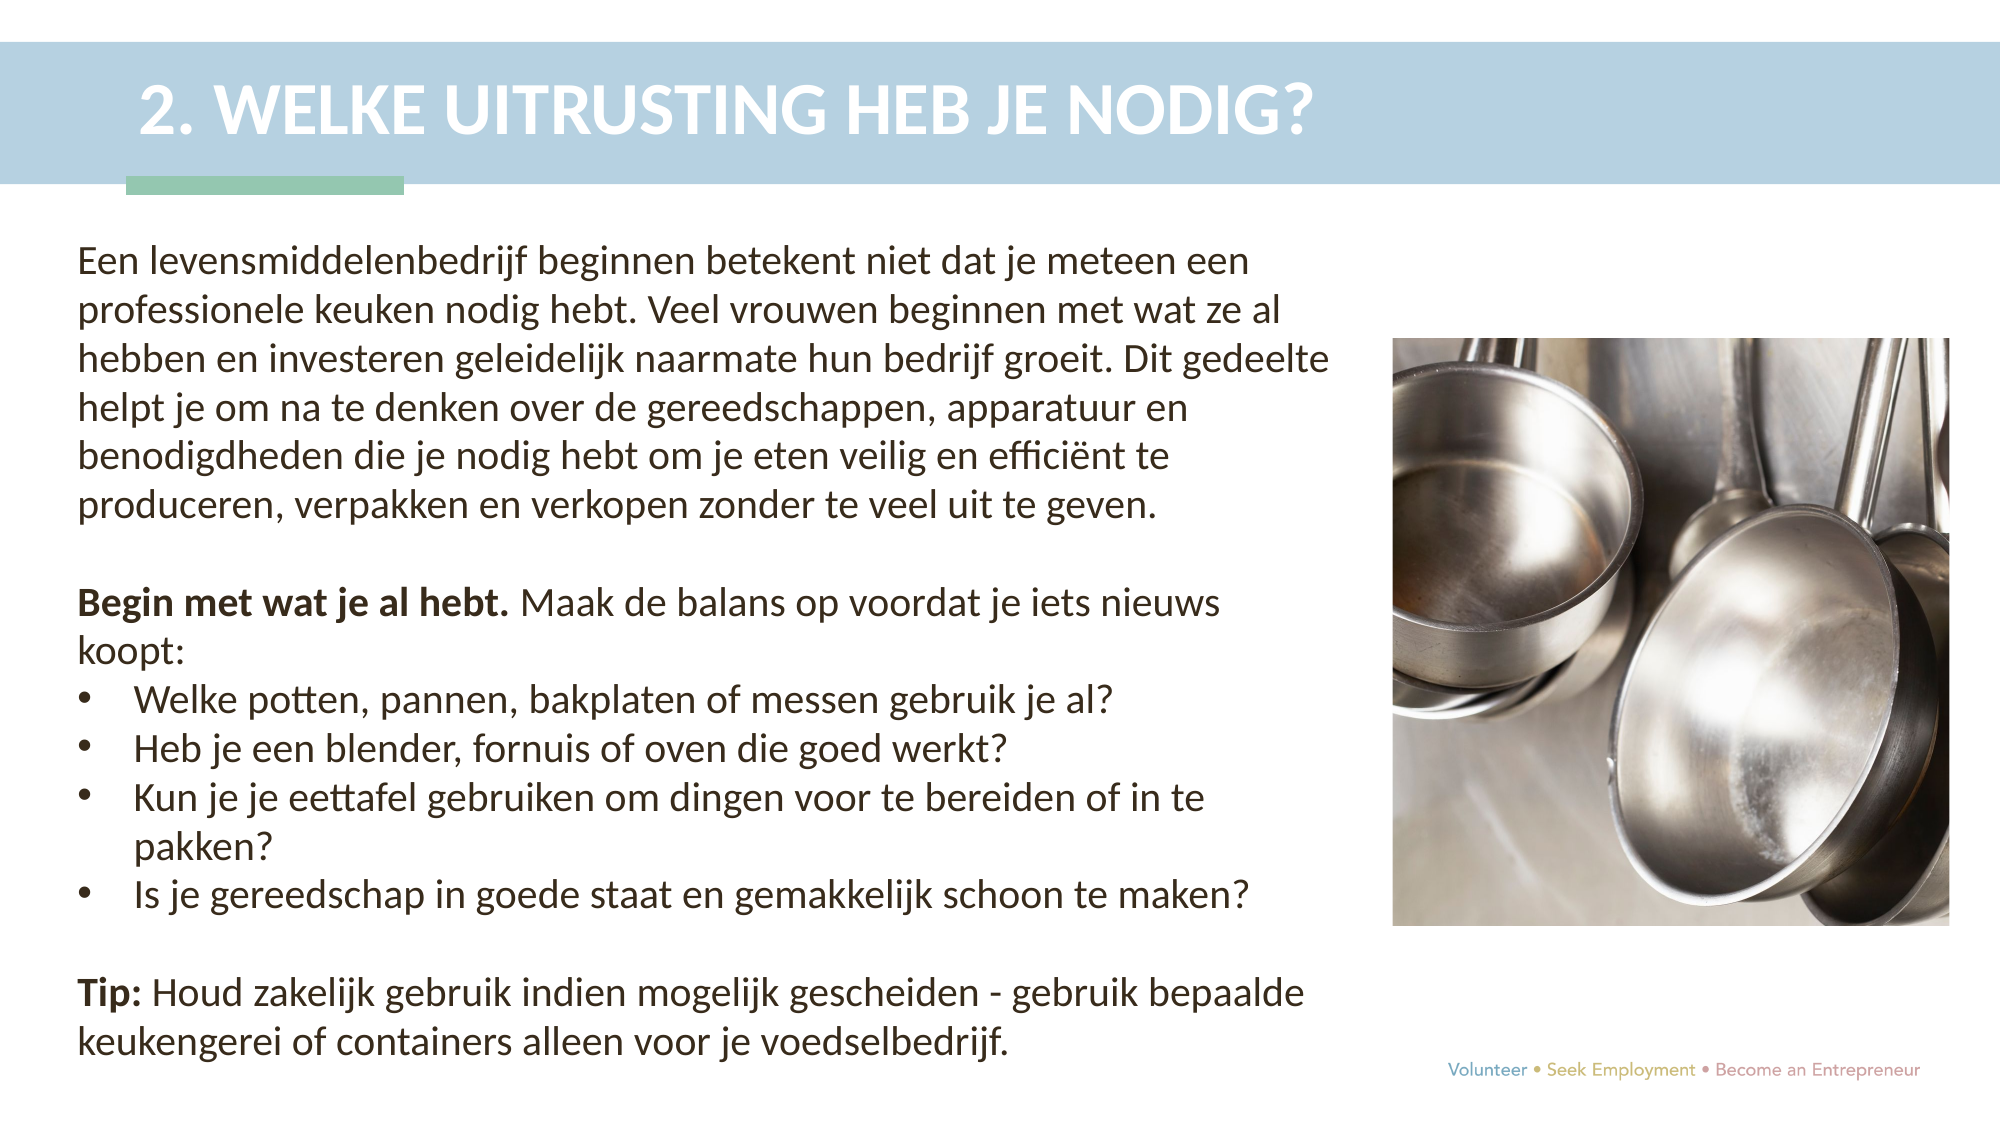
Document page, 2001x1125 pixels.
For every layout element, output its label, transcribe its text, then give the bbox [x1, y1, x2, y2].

picture [1392, 259, 1950, 926]
list 2. WELKE UITRUSTING HEB JE NODIG? [123, 51, 1913, 170]
picture [1418, 1046, 1971, 1103]
list Een levensmiddelenbedrijf beginnen betekent niet dat je meteen een professionele keuken nodig hebt. Veel vrouwen beginnen met wat ze al hebben en investeren geleidelijk naarmate hun bedrijf groeit. Dit gedeelte helpt je om na te denken over de gereedschappen, apparatuur en benodigdheden die je nodig hebt om je eten veilig en efficiënt te produceren, verpakken en verkopen zonder te veel uit te geven. Begin met wat je al hebt. Maak de balans op voordat je iets nieuws koopt: Welke potten, pannen, bakplaten of messen gebruik je al? Heb je een blender, fornuis of oven die goed werkt? Kun je je eettafel gebruiken om dingen voor te bereiden of in te pakken? Is je gereedschap in goede staat en gemakkelijk schoon te maken? Tip: Houd zakelijk gebruik indien mogelijk gescheiden - gebruik bepaalde keukengerei of containers alleen voor je voedselbedrijf. [62, 226, 1353, 994]
